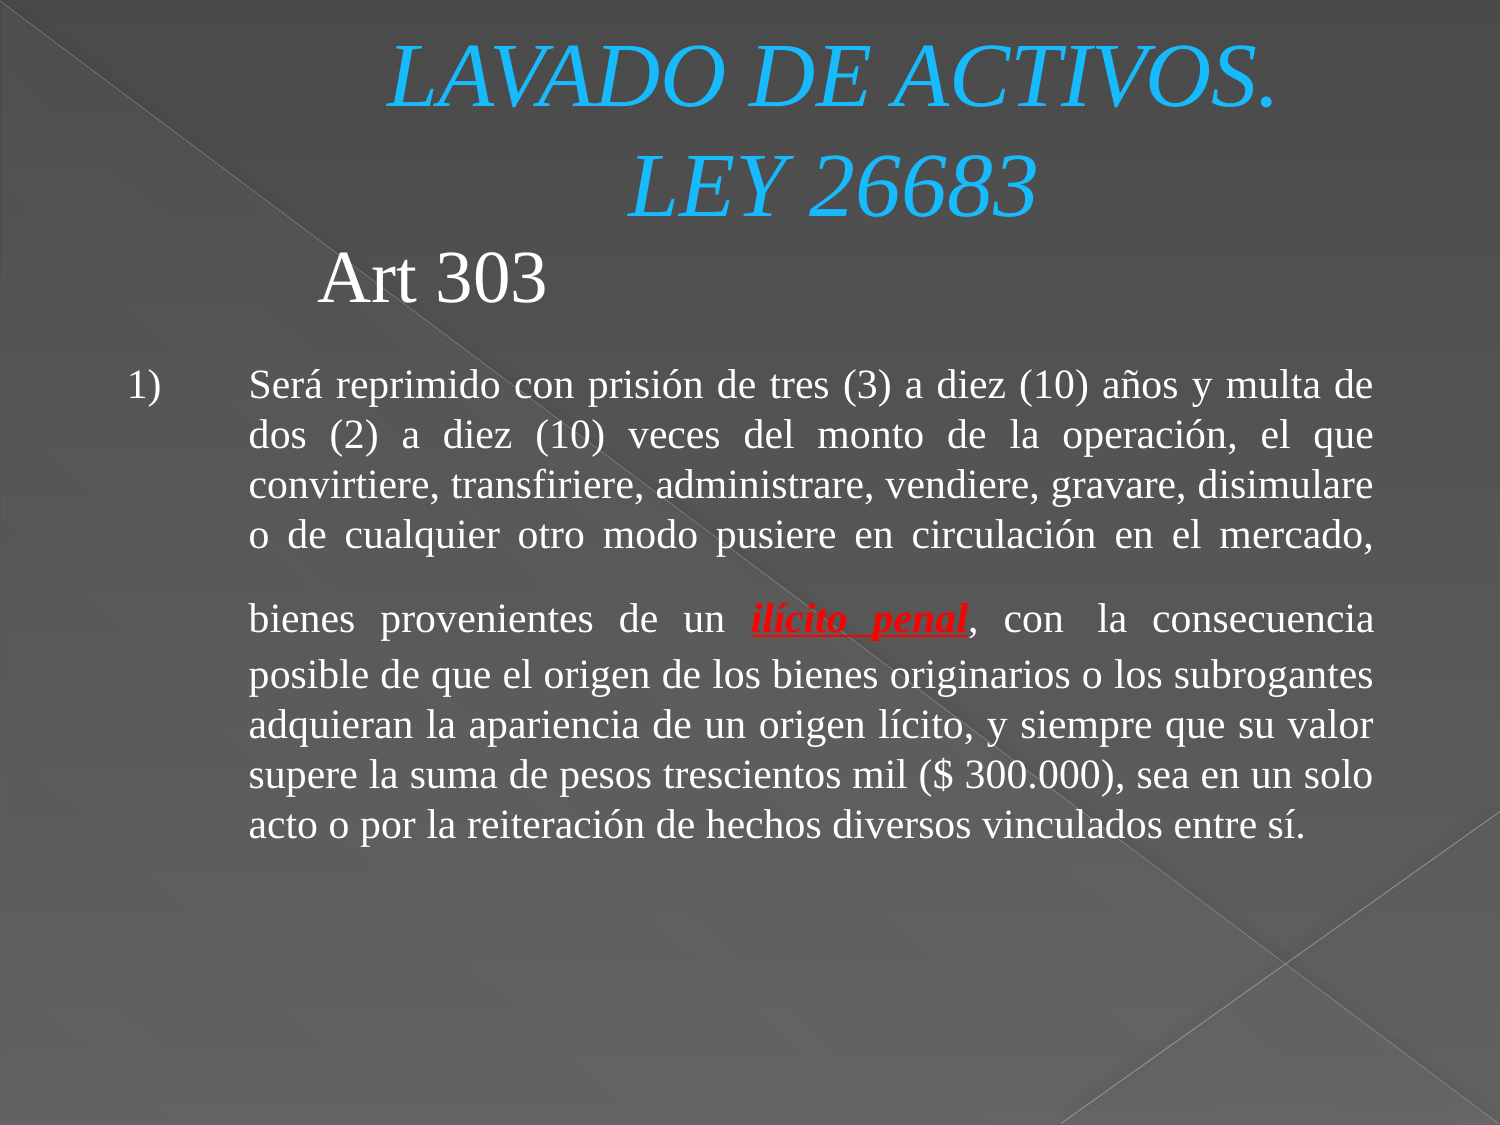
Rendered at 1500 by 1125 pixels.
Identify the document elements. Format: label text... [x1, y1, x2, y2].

text_box Será reprimido con prisión de tres (3) a diez (10) años y multa de dos (2) a diez (10) veces del monto de la operación, el que convirtiere, transfiriere, administrare, vendiere, gravare, disimulare o de cualquier otro modo pusiere en circulación en el mercado, bienes provenientes de un ilícito penal, con la consecuencia posible de que el origen de los bienes originarios o los subrogantes adquieran la apariencia de un origen lícito, y siempre que su valor supere la suma de pesos trescientos mil ($ 300.000), sea en un solo acto o por la reiteración de hechos diversos vinculados entre sí. [112, 349, 1390, 945]
text_box LAVADO DE ACTIVOS. LEY 26683 [168, 30, 1500, 219]
text_box Art 303 [302, 219, 564, 325]
